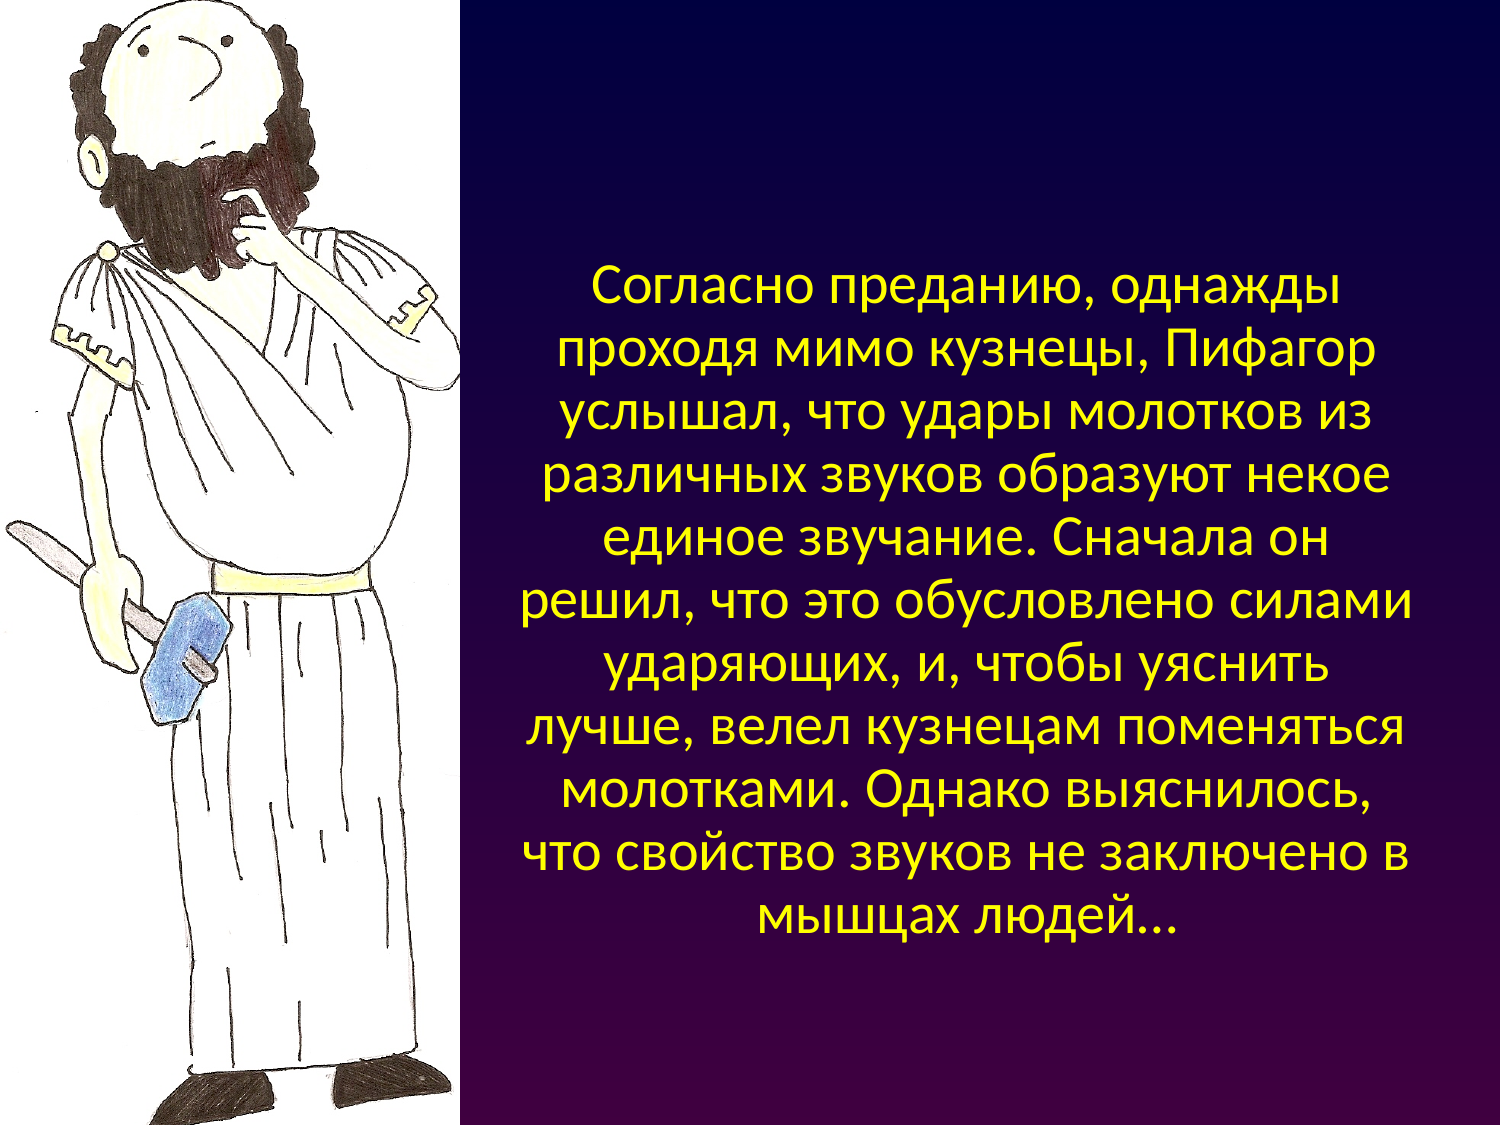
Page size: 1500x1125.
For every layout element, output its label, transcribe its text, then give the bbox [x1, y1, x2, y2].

text_box Согласно преданию, однажды проходя мимо кузнецы, Пифагор услышал, что удары молотков из различных звуков образуют некое единое звучание. Сначала он решил, что это обусловлено силами ударяющих, и, чтобы уяснить лучше, велел кузнецам поменяться молотками. Однако выяснилось, что свойство звуков не заключено в мышцах людей… [503, 246, 1430, 954]
picture [0, 0, 461, 1125]
